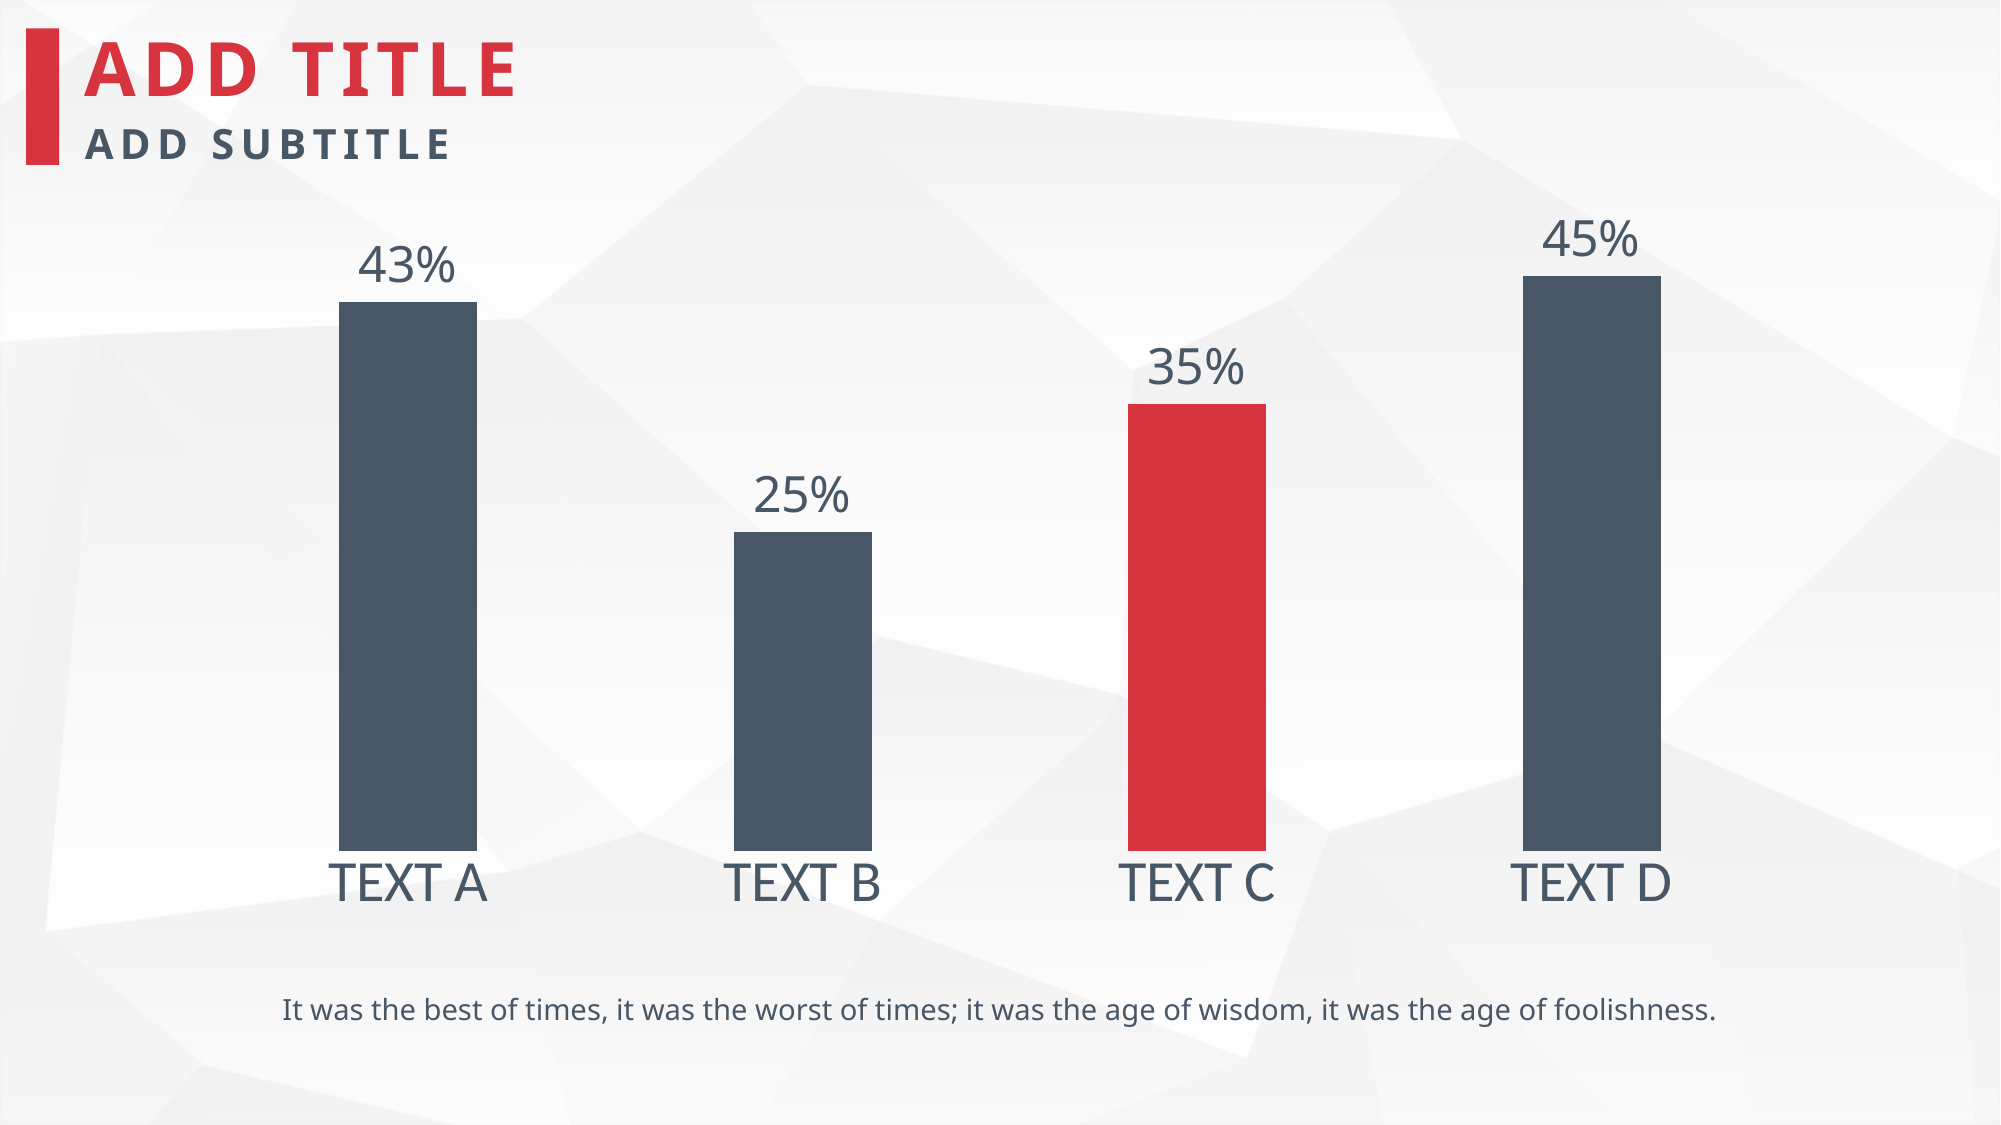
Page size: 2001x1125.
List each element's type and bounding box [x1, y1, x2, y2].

picture [0, 0, 2001, 1125]
text_box [162, 197, 1838, 1035]
text_box [26, 14, 592, 177]
